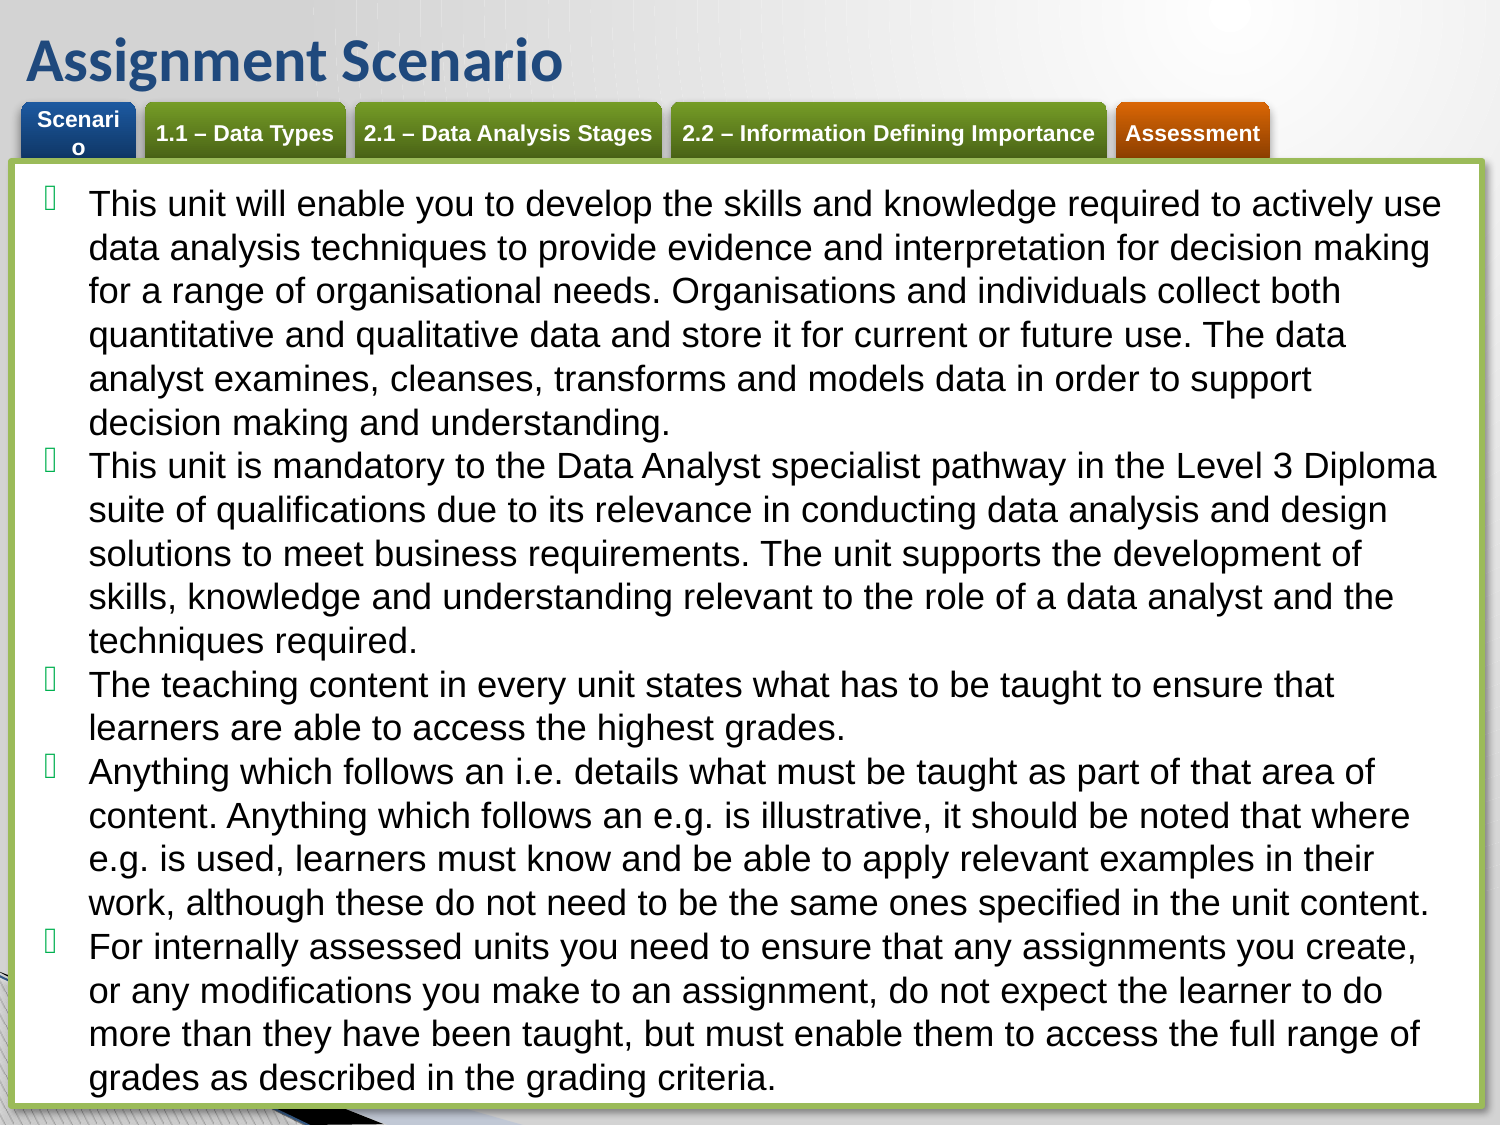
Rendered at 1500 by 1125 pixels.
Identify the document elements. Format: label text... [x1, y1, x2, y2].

text_box This unit will enable you to develop the skills and knowledge required to actively use data analysis techniques to provide evidence and interpretation for decision making for a range of organisational needs. Organisations and individuals collect both quantitative and qualitative data and store it for current or future use. The data analyst examines, cleanses, transforms and models data in order to support decision making and understanding. This unit is mandatory to the Data Analyst specialist pathway in the Level 3 Diploma suite of qualifications due to its relevance in conducting data analysis and design solutions to meet business requirements. The unit supports the development of skills, knowledge and understanding relevant to the role of a data analyst and the techniques required. The teaching content in every unit states what has to be taught to ensure that learners are able to access the highest grades. Anything which follows an i.e. details what must be taught as part of that area of content. Anything which follows an e.g. is illustrative, it should be noted that where e.g. is used, learners must know and be able to apply relevant examples in their work, although these do not need to be the same ones specified in the unit content. For internally assessed units you need to ensure that any assignments you create, or any modifications you make to an assignment, do not expect the learner to do more than they have been taught, but must enable them to access the full range of grades as described in the grading criteria. [29, 172, 1471, 1106]
picture [281, 1114, 303, 1125]
title Assignment Scenario [11, 11, 1282, 102]
